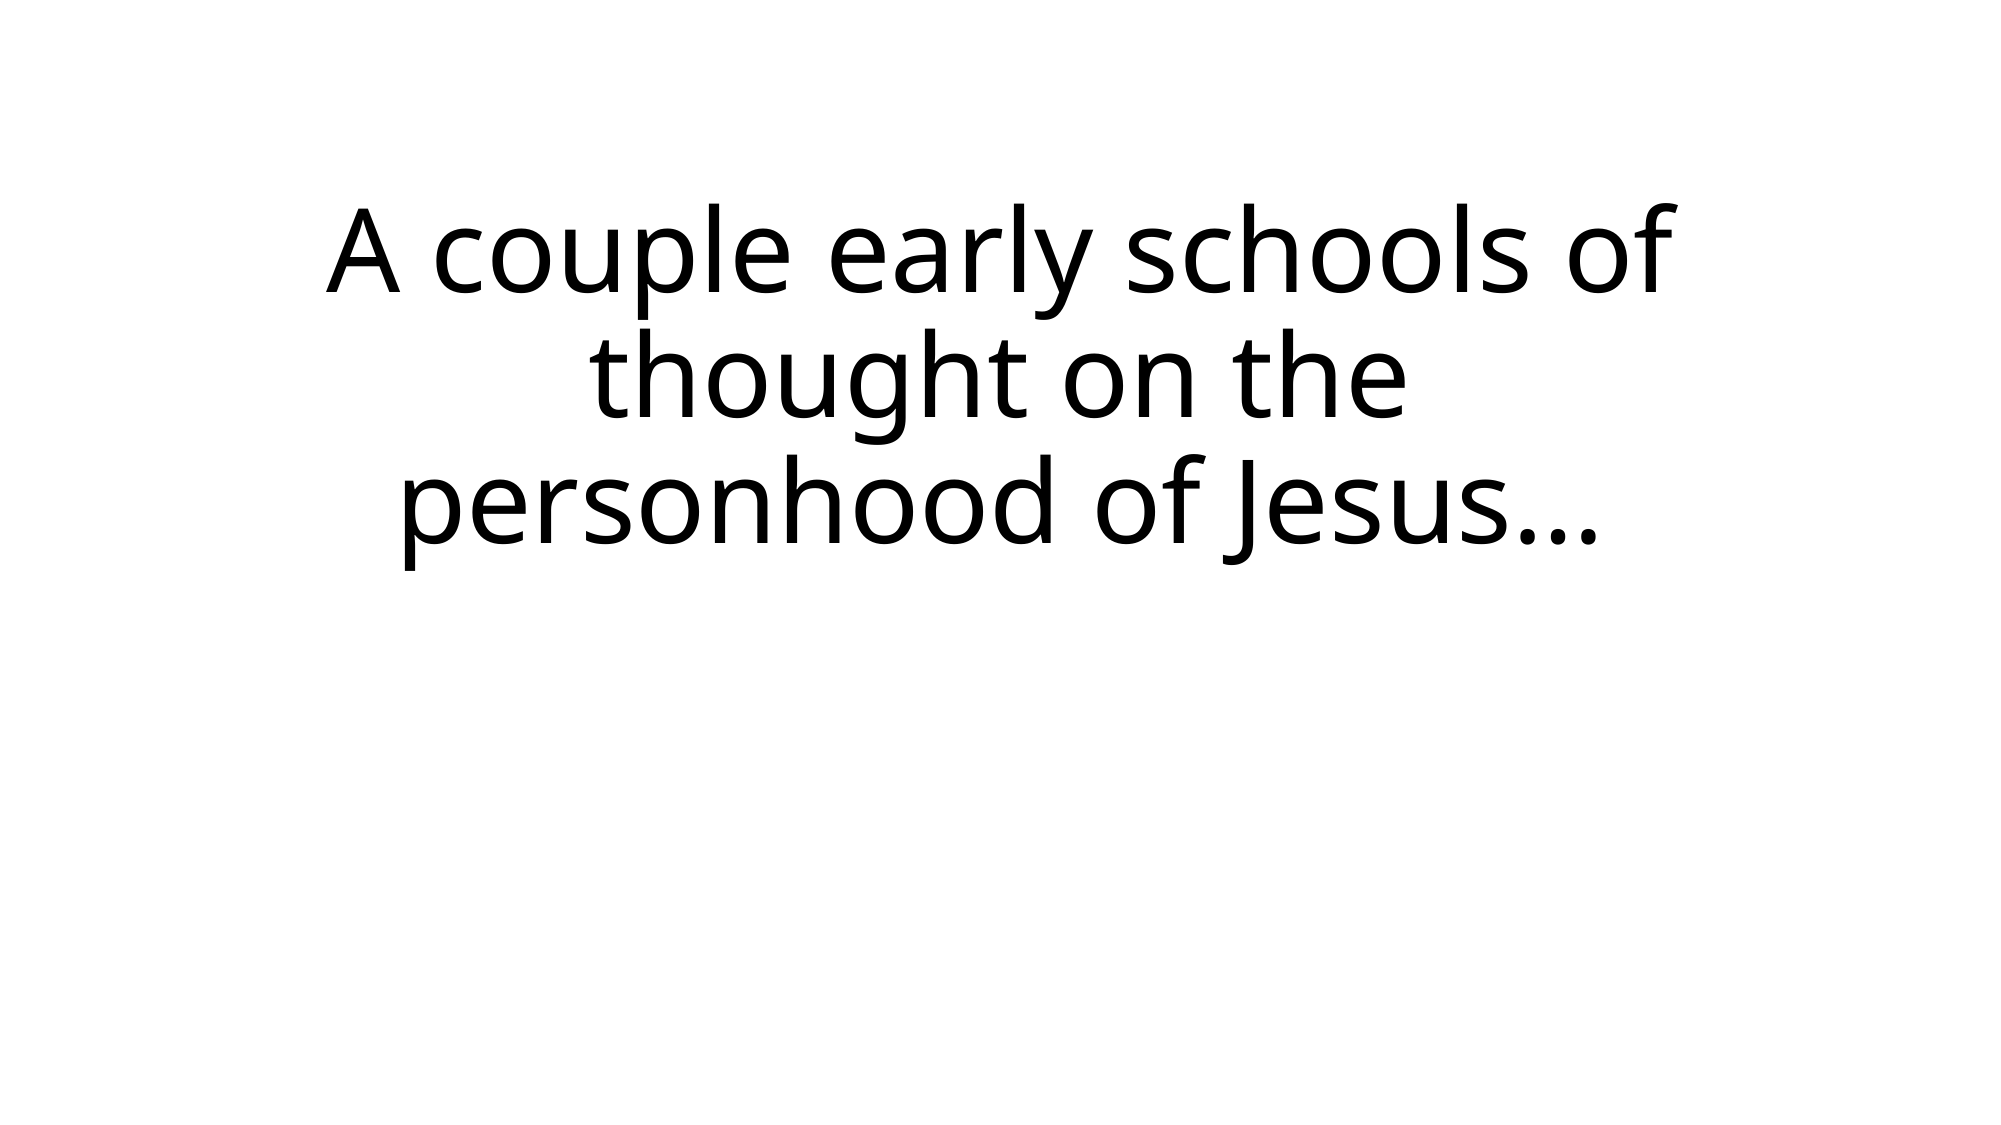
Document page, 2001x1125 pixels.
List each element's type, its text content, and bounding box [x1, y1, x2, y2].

title A couple early schools of thought on the personhood of Jesus… [249, 184, 1750, 576]
